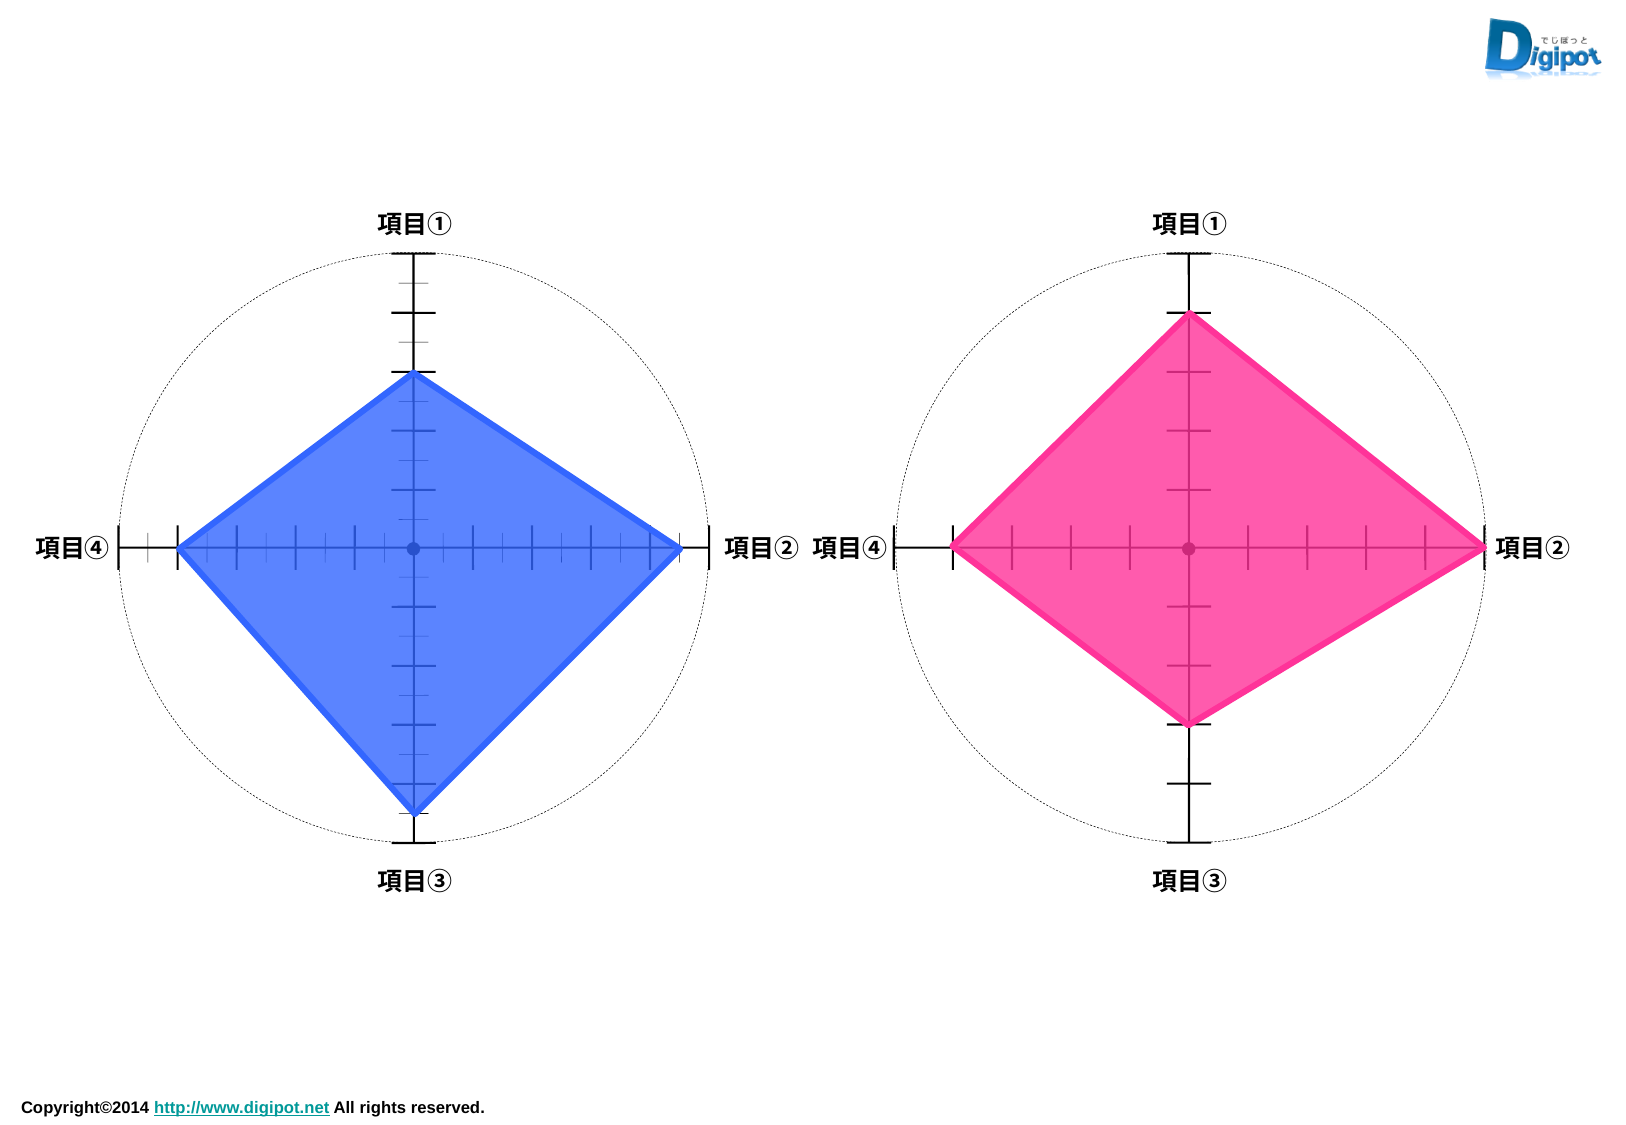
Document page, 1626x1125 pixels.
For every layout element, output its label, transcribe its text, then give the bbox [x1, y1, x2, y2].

picture [1485, 18, 1602, 82]
text_box 項目① [362, 200, 468, 246]
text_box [118, 252, 710, 844]
text_box 項目③ [362, 857, 468, 903]
text_box 項目④ [20, 525, 113, 571]
text_box 項目② [715, 525, 797, 571]
text_box 項目④ [797, 525, 888, 571]
text_box 項目① [1137, 200, 1243, 246]
text_box 項目② [1490, 525, 1586, 571]
text_box 項目③ [1137, 857, 1243, 903]
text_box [893, 252, 1487, 844]
